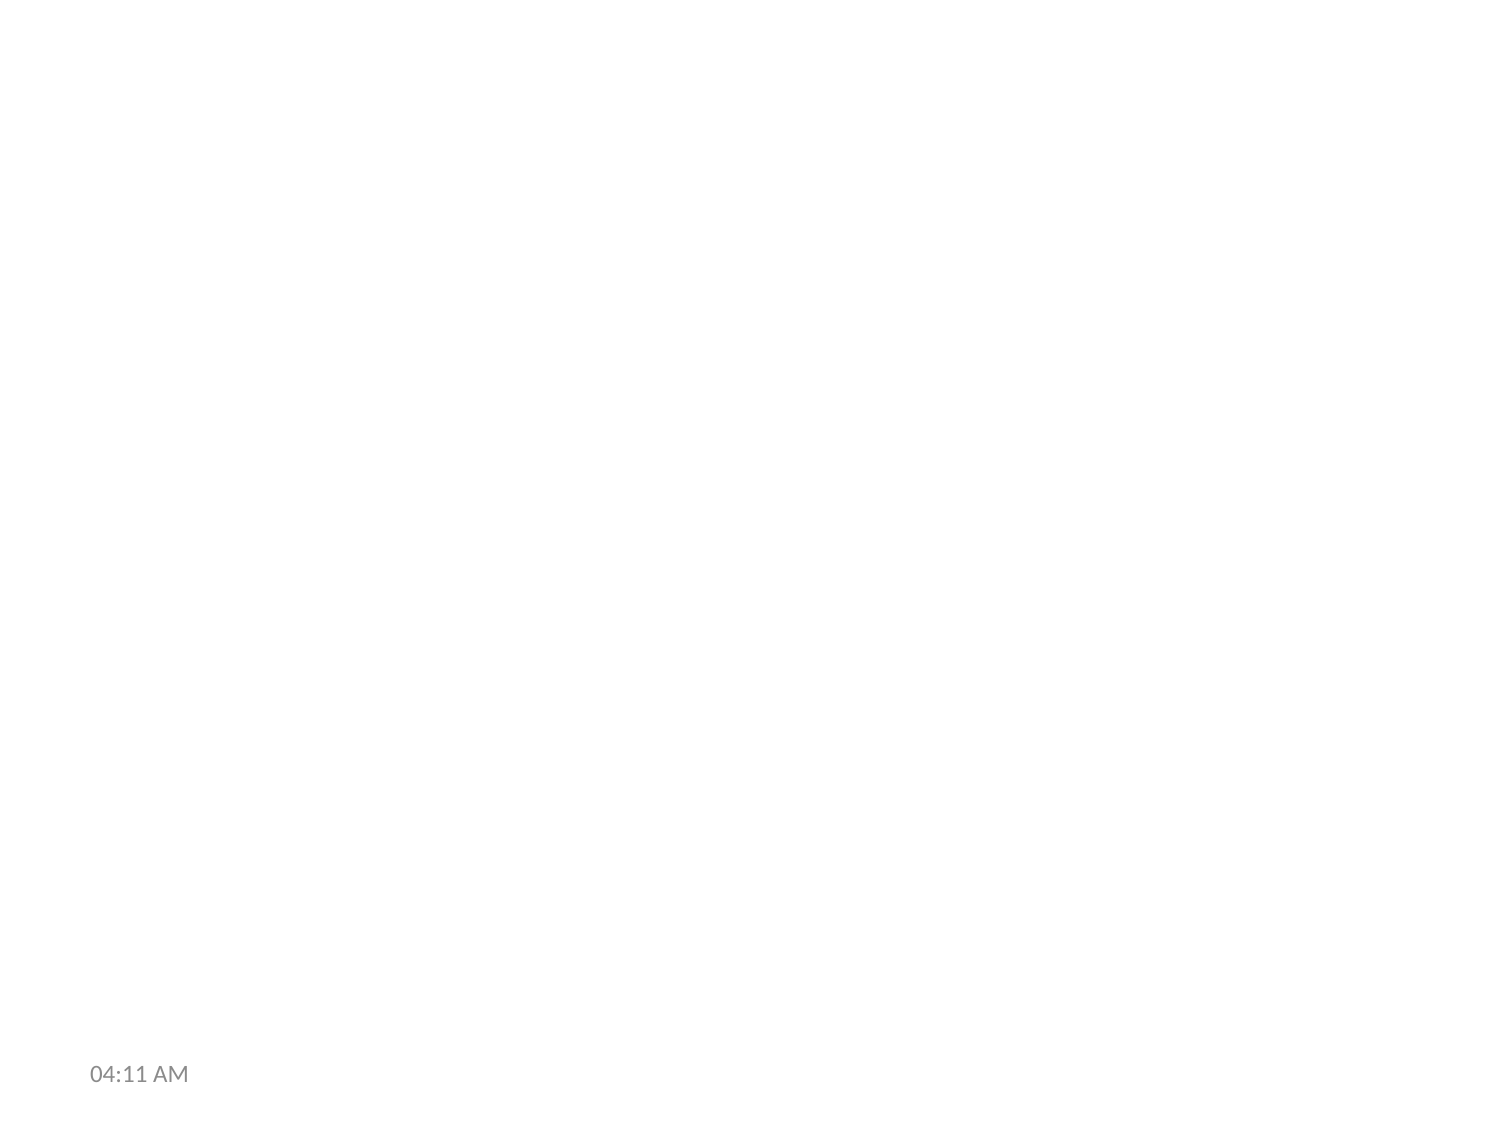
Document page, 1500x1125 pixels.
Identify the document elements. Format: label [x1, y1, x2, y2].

slide_number [75, 1042, 425, 1103]
